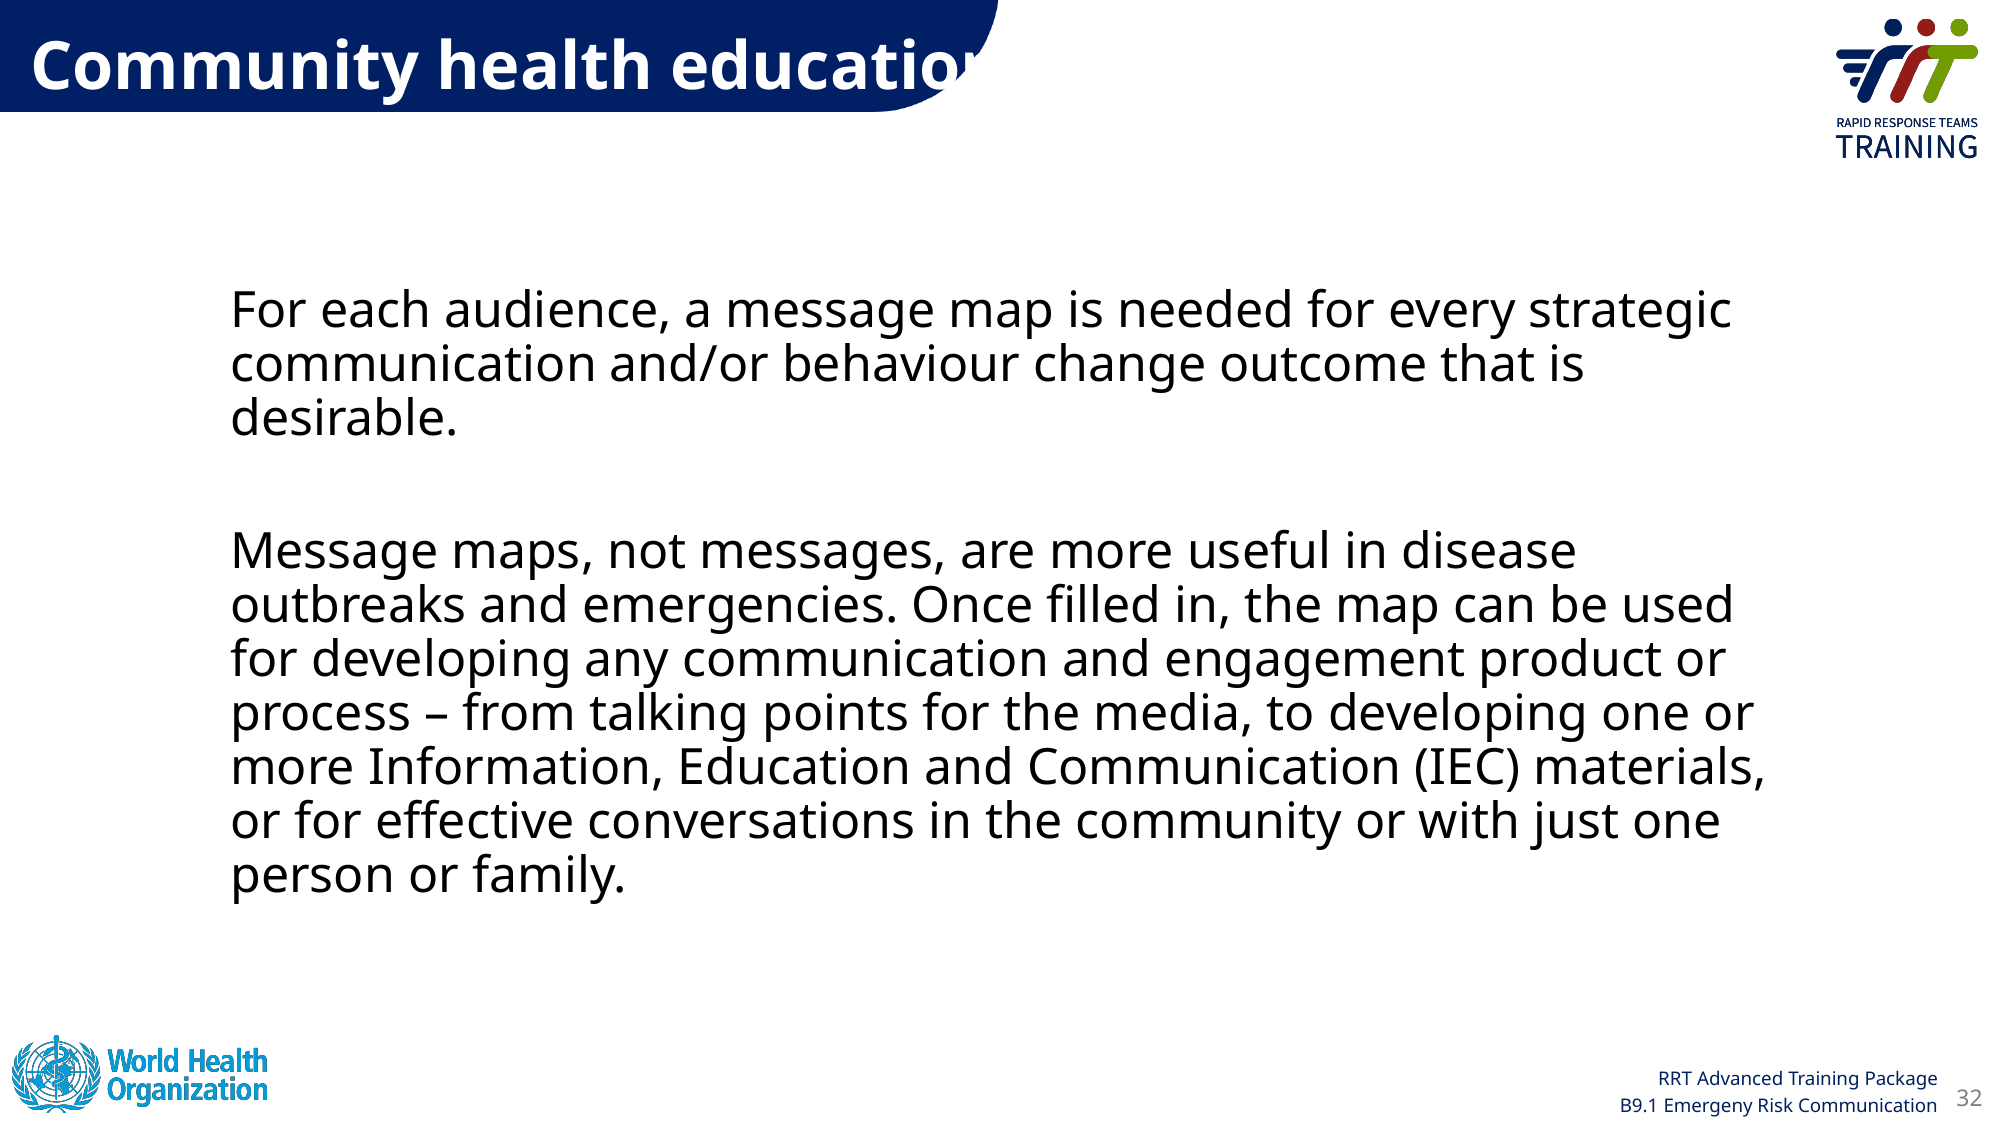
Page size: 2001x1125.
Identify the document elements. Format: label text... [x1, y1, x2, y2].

picture [12, 1083, 48, 1113]
picture [59, 1035, 267, 1113]
picture [71, 1053, 90, 1091]
picture [30, 1083, 37, 1091]
picture [1835, 19, 1978, 167]
picture [46, 1056, 54, 1062]
picture [50, 1108, 62, 1113]
picture [22, 1062, 26, 1077]
list For each audience, a message map is needed for every strategic communication and/or behaviour change outcome that is desirable. Message maps, not messages, are more useful in disease outbreaks and emergencies. Once filled in, the map can be used for developing any communication and engagement product or process – from talking points for the media, to developing one or more Information, Education and Communication (IEC) materials, or for effective conversations in the community or with just one person or family. [222, 276, 1778, 849]
text_box Community health education [22, 15, 1401, 122]
picture [0, 0, 999, 112]
picture [36, 1088, 78, 1105]
picture [12, 1035, 54, 1068]
picture [40, 1062, 47, 1070]
picture [24, 1054, 36, 1087]
picture [34, 1054, 43, 1078]
